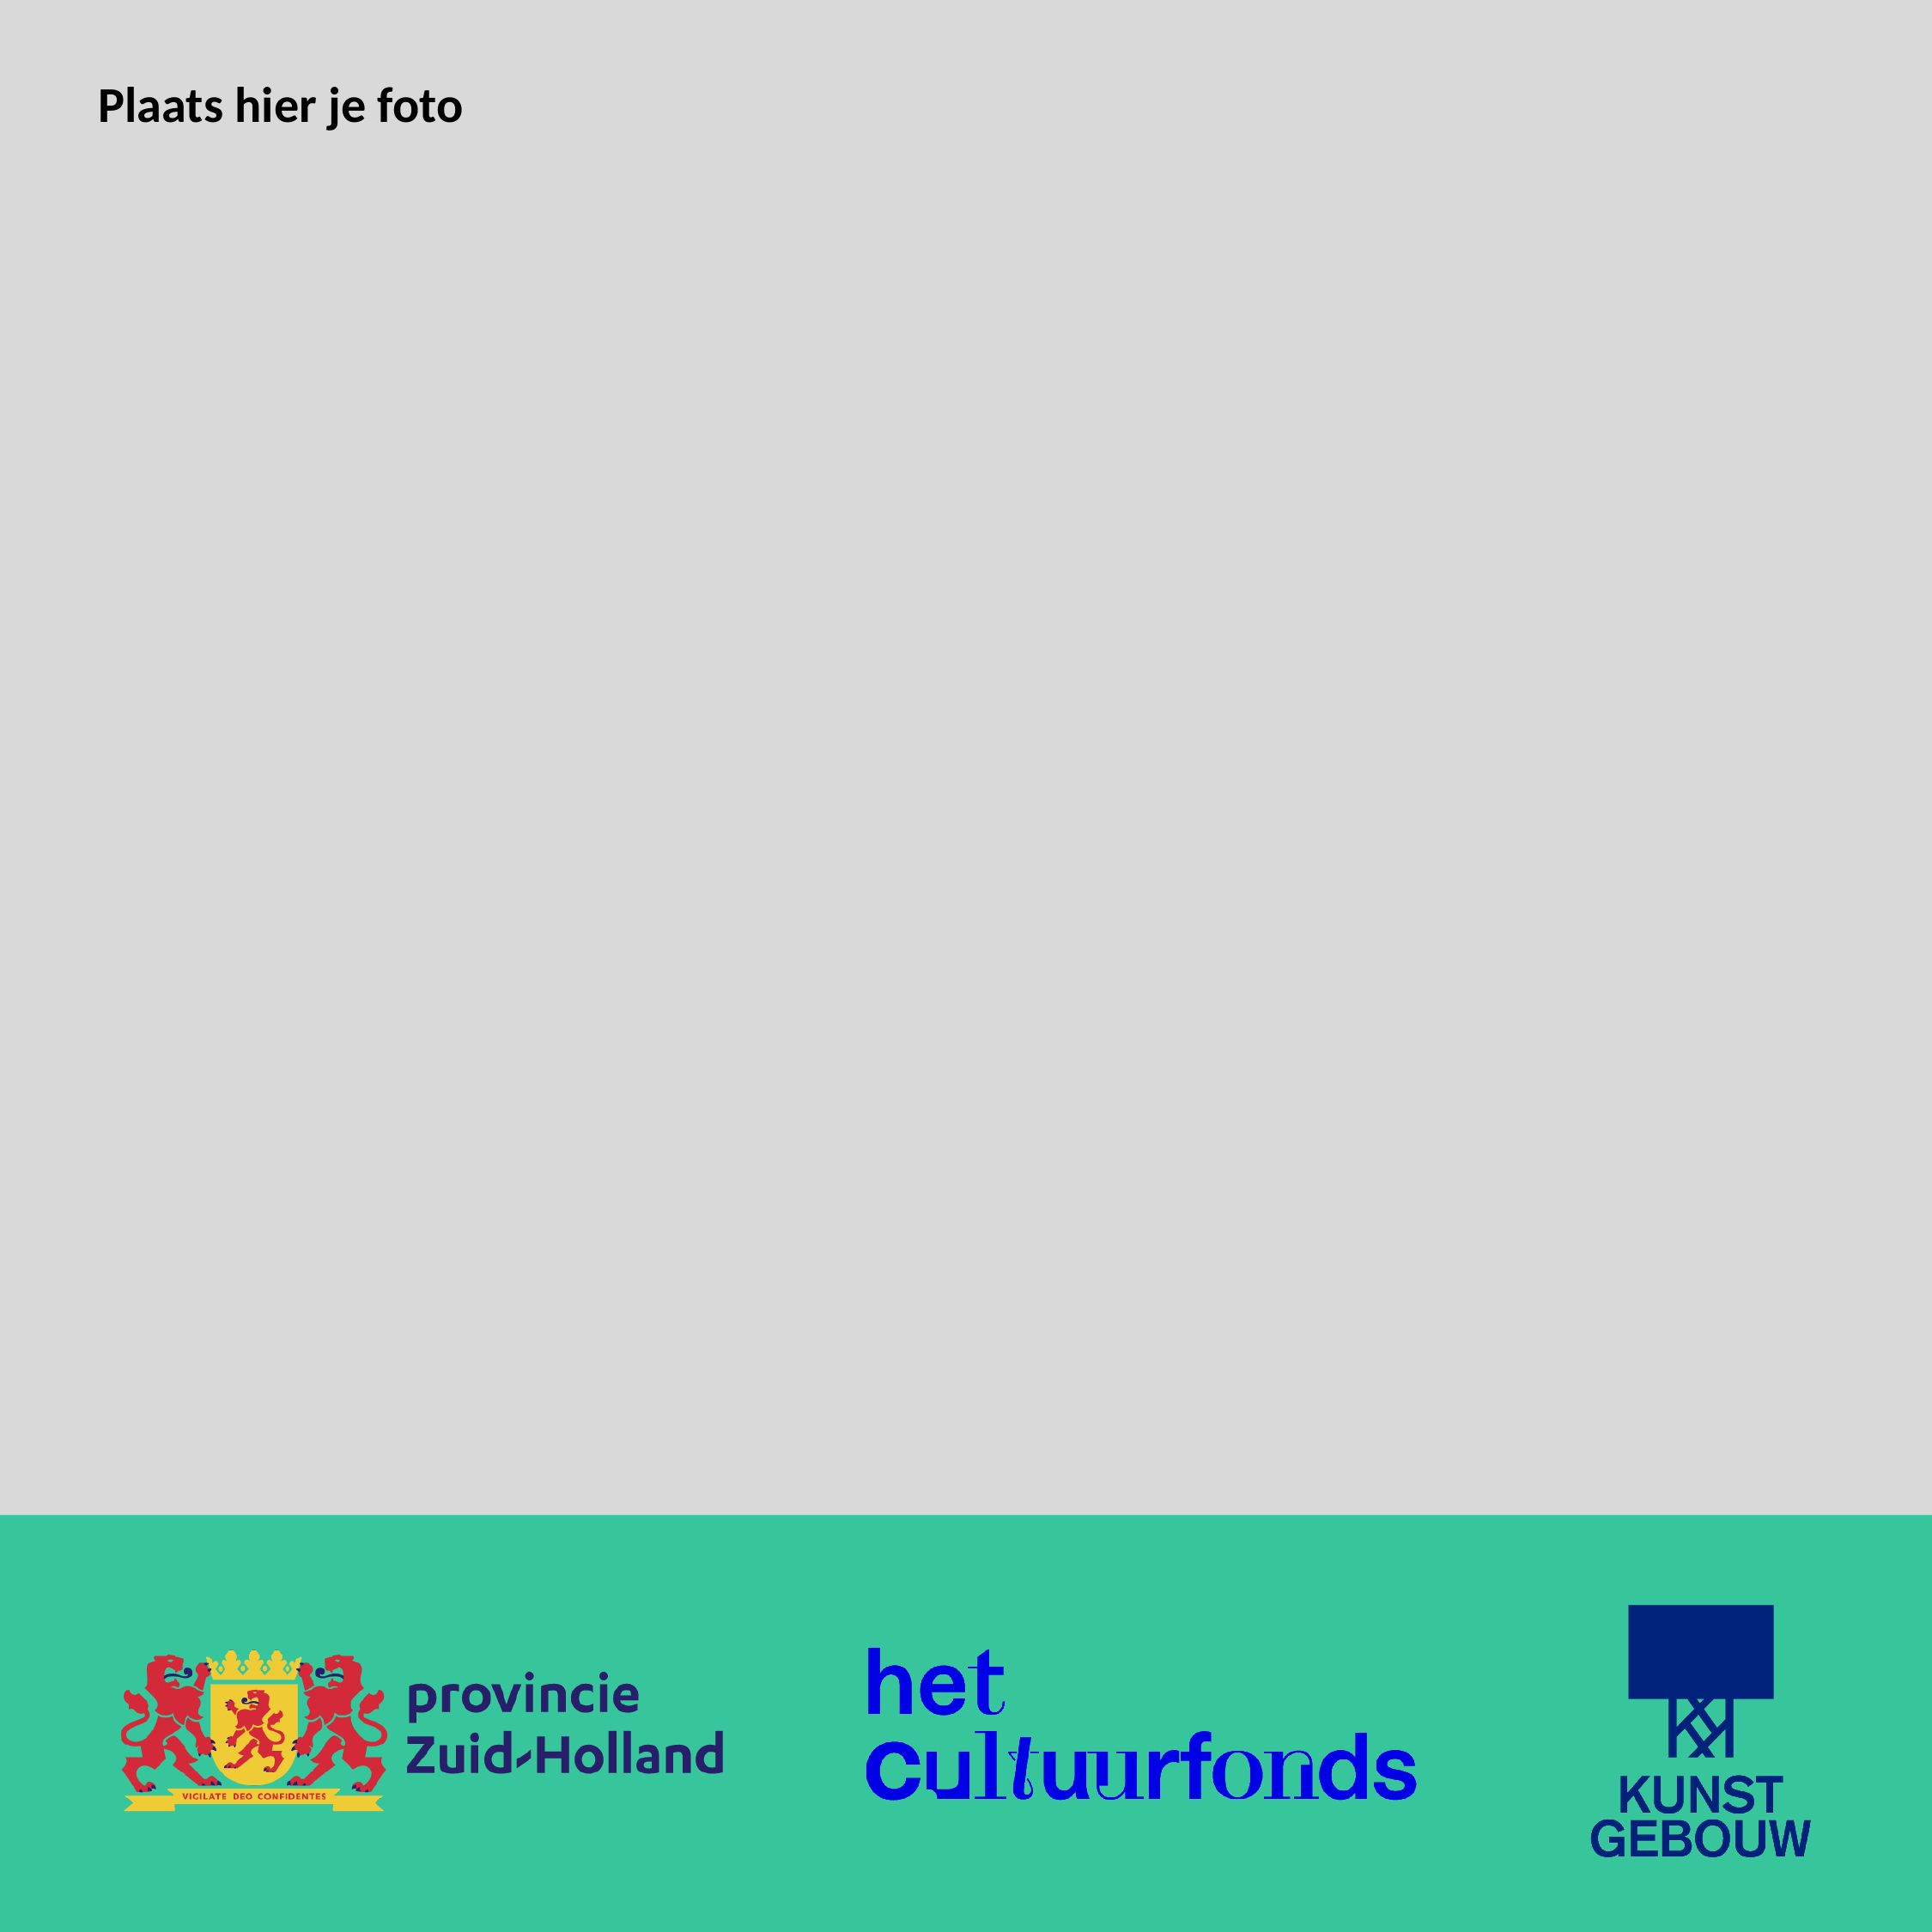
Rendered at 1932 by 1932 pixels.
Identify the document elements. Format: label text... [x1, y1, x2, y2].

picture [1590, 1605, 1811, 1857]
picture [0, 1595, 796, 1867]
picture [815, 1597, 1470, 1850]
text_box [0, 1514, 1932, 1932]
text_box Plaats hier je foto [85, 65, 853, 139]
text_box [0, 0, 1932, 1514]
